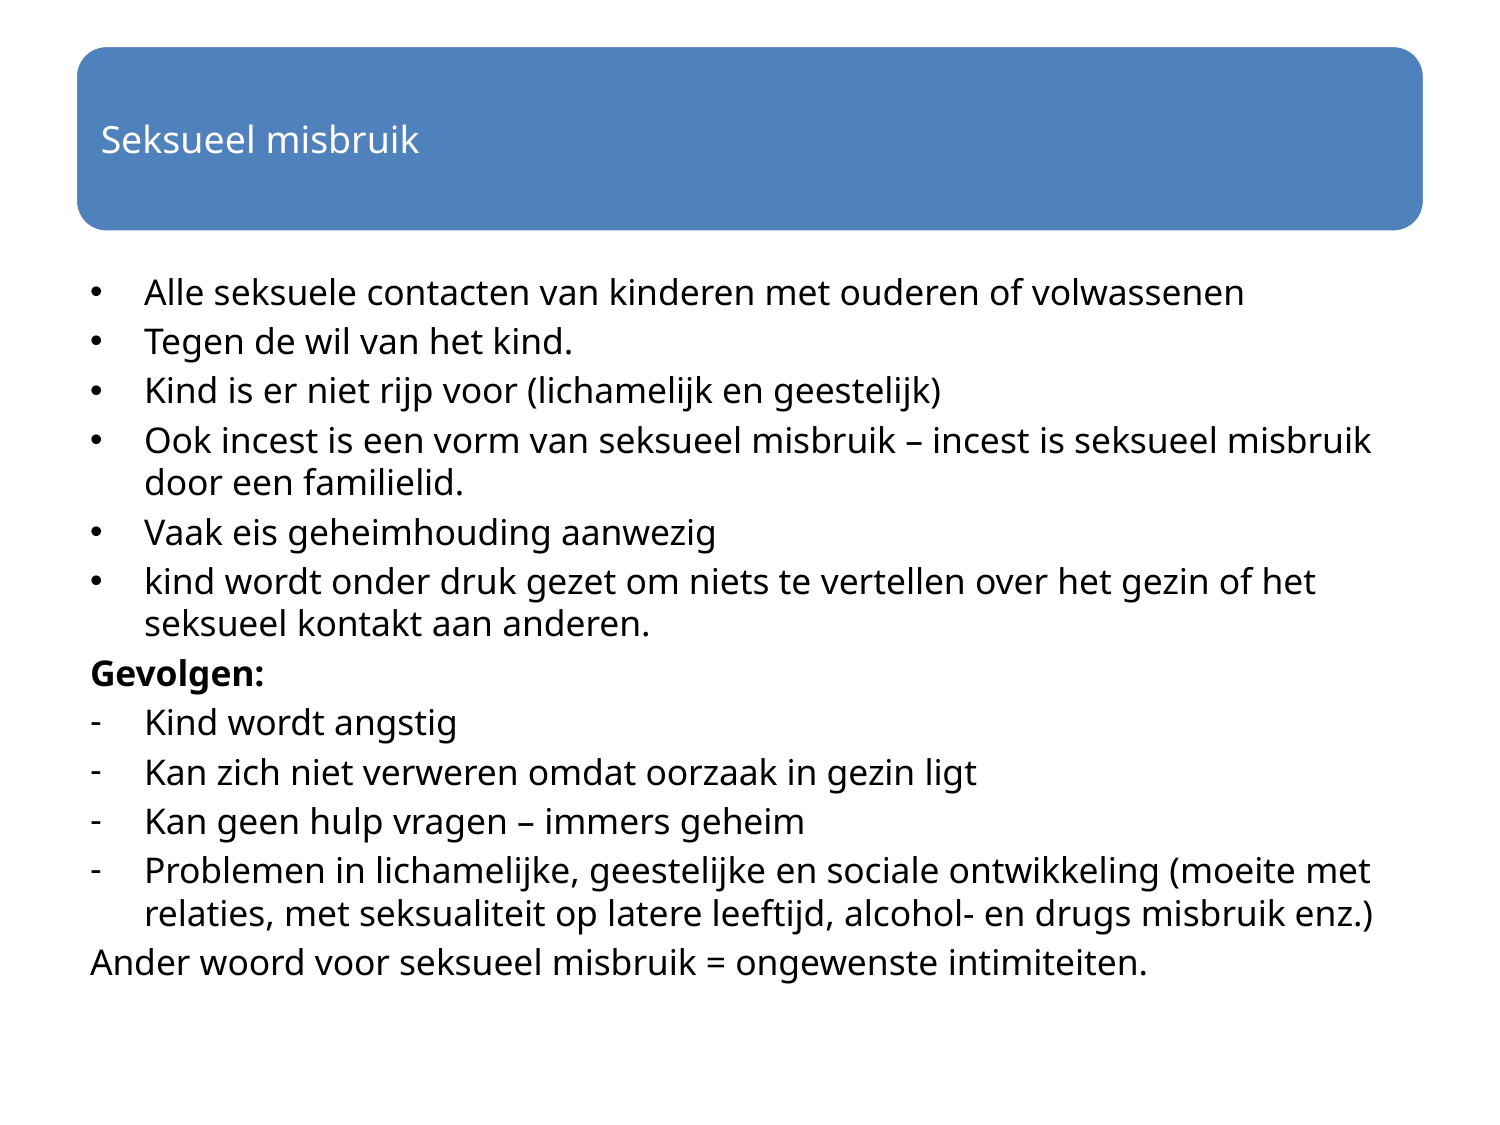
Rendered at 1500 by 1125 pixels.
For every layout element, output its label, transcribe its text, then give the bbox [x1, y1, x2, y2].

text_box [74, 44, 1426, 233]
list Alle seksuele contacten van kinderen met ouderen of volwassenen Tegen de wil van het kind. Kind is er niet rijp voor (lichamelijk en geestelijk) Ook incest is een vorm van seksueel misbruik – incest is seksueel misbruik door een familielid. Vaak eis geheimhouding aanwezig kind wordt onder druk gezet om niets te vertellen over het gezin of het seksueel kontakt aan anderen. Gevolgen: Kind wordt angstig Kan zich niet verweren omdat oorzaak in gezin ligt Kan geen hulp vragen – immers geheim Problemen in lichamelijke, geestelijke en sociale ontwikkeling (moeite met relaties, met seksualiteit op latere leeftijd, alcohol- en drugs misbruik enz.) Ander woord voor seksueel misbruik = ongewenste intimiteiten. [75, 262, 1425, 1005]
